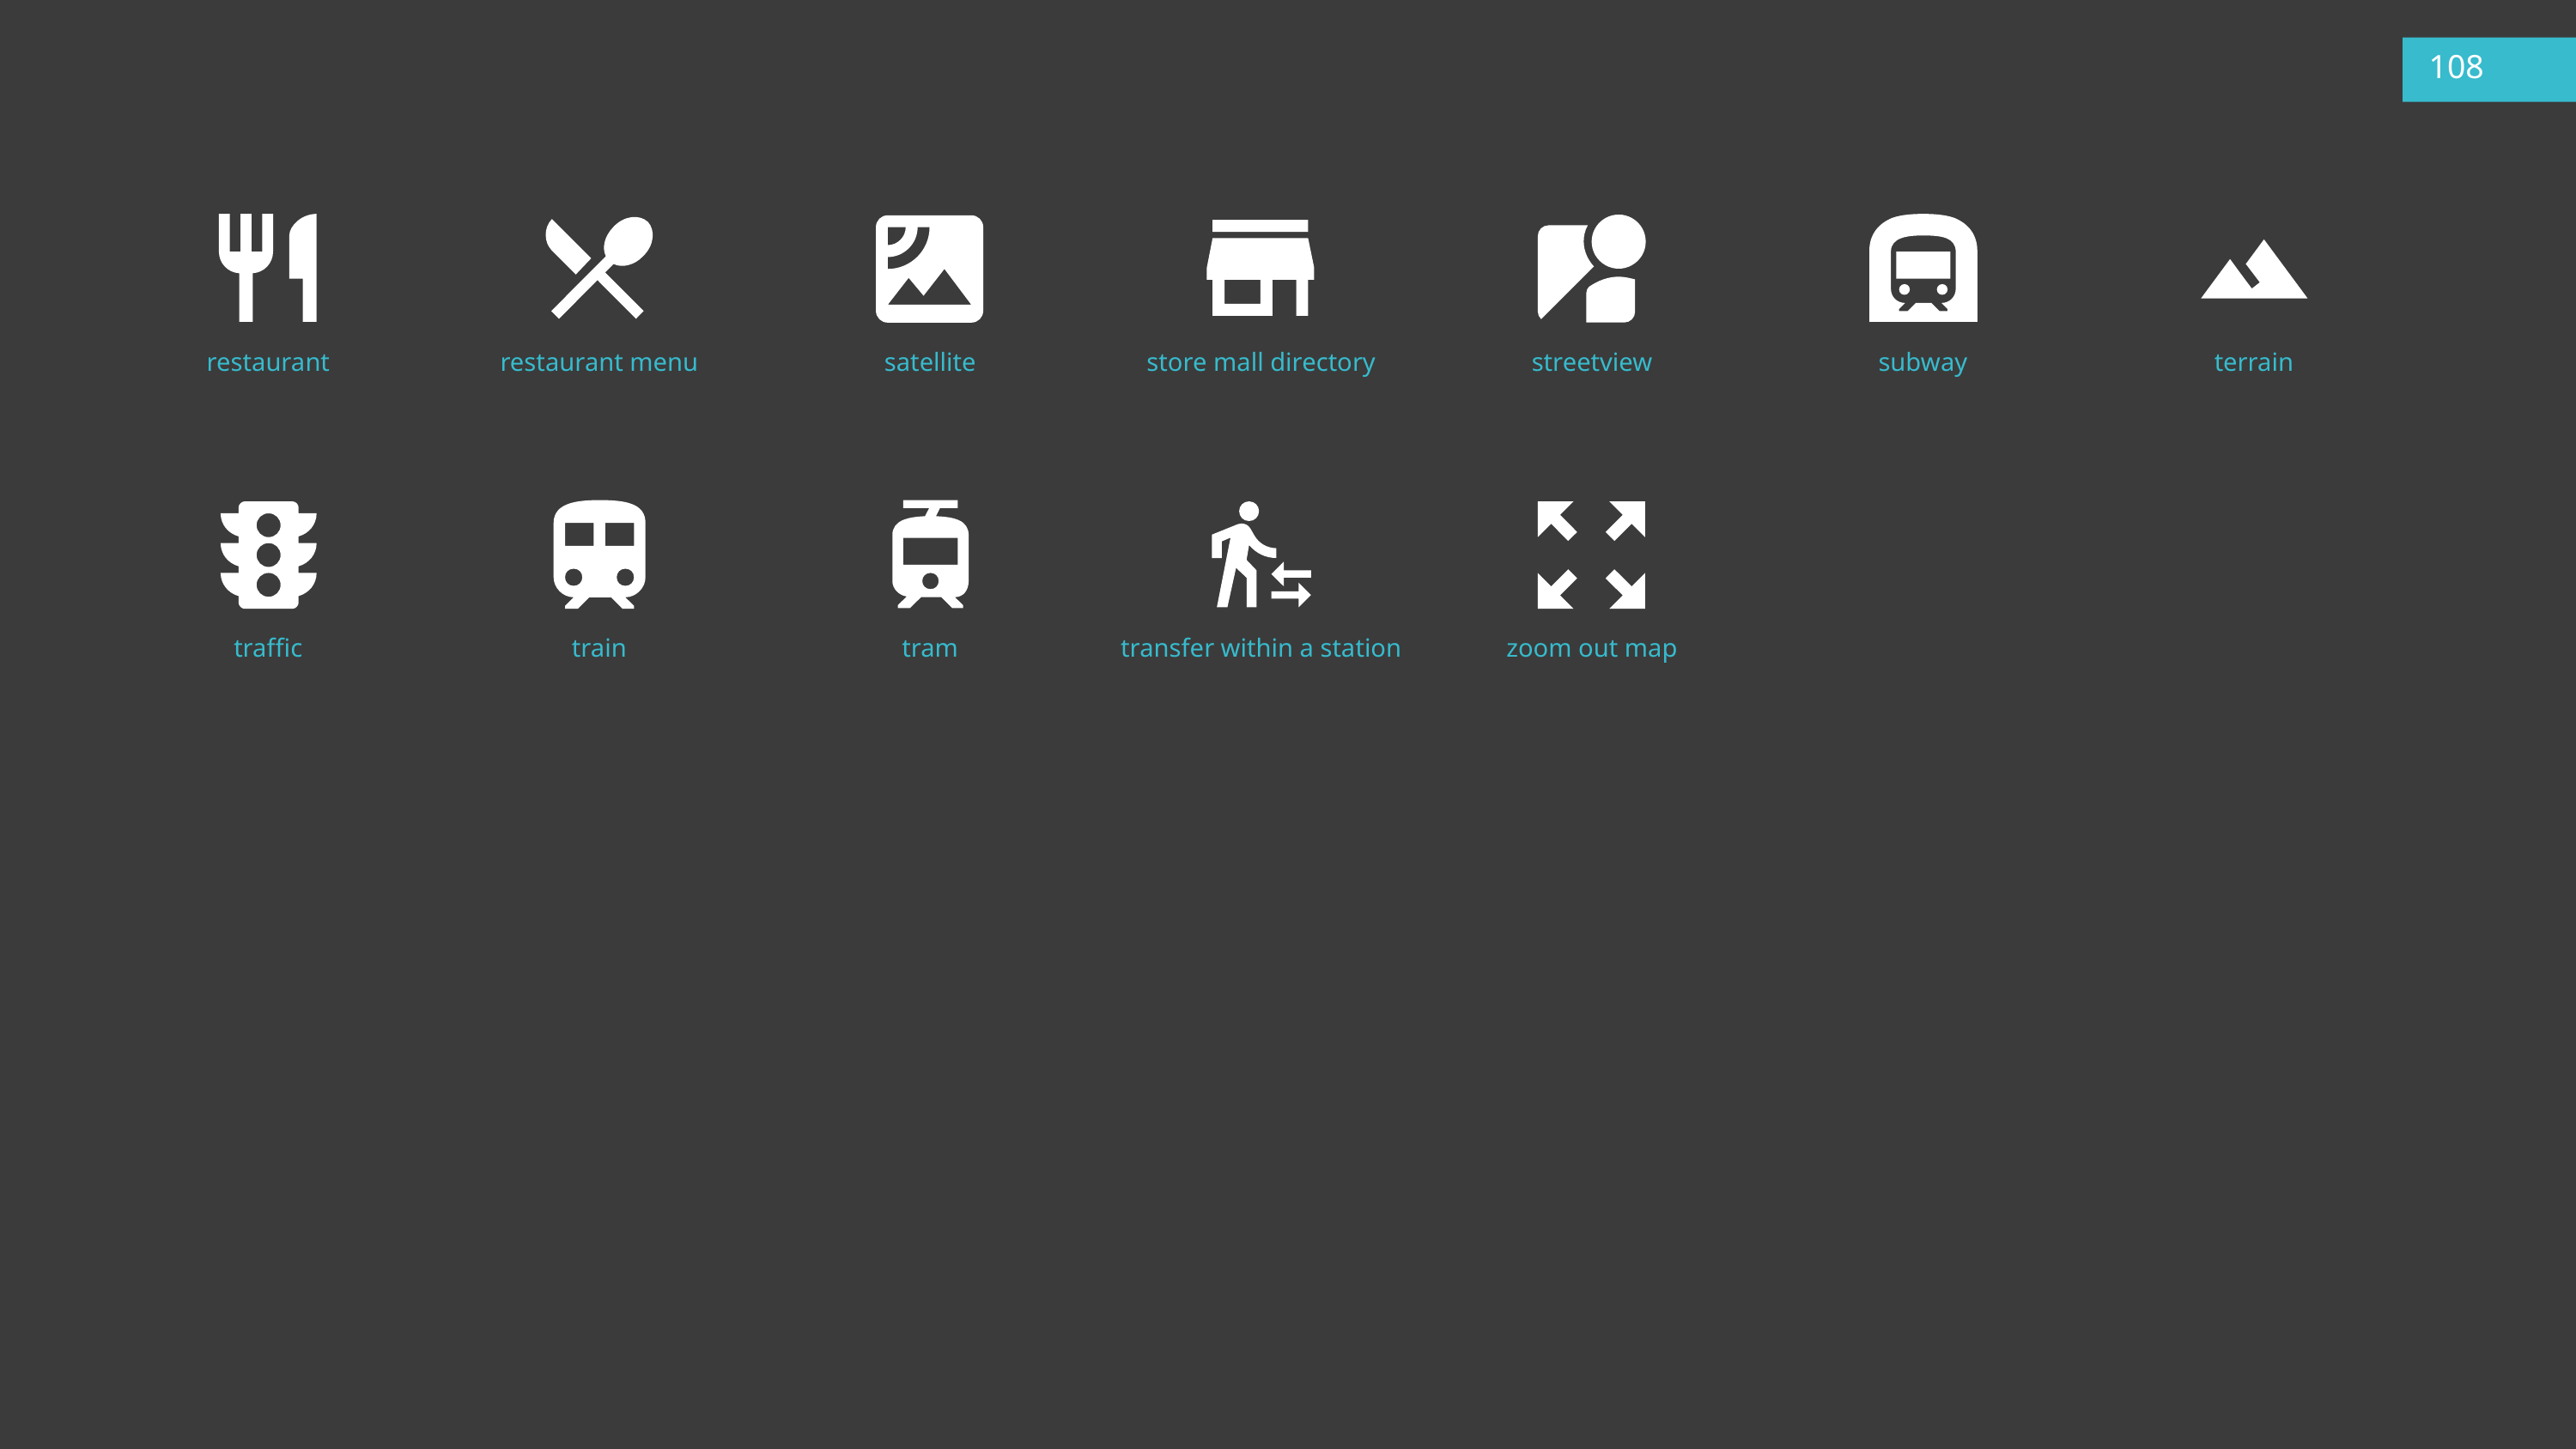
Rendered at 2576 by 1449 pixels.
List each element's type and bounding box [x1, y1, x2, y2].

text_box [545, 219, 592, 275]
text_box [218, 214, 274, 322]
text_box [2201, 239, 2308, 299]
text_box [1586, 276, 1636, 323]
text_box [553, 500, 646, 609]
text_box [1605, 569, 1645, 609]
text_box [1605, 501, 1645, 542]
text_box [1271, 582, 1311, 608]
text_box [1537, 225, 1595, 319]
text_box [1239, 501, 1260, 521]
text_box [1212, 220, 1309, 233]
text_box [289, 214, 317, 322]
text_box [1537, 569, 1577, 609]
text_box [1206, 238, 1315, 316]
text_box [1537, 501, 1577, 542]
text_box [220, 501, 317, 609]
text_box [1869, 214, 1978, 322]
text_box [89, 339, 2433, 383]
text_box [892, 500, 969, 609]
text_box [550, 216, 653, 319]
text_box [1212, 523, 1277, 608]
text_box [876, 215, 984, 323]
text_box [89, 626, 1771, 669]
text_box [1271, 561, 1311, 587]
text_box [1591, 214, 1646, 269]
slide_number [2415, 35, 2502, 100]
